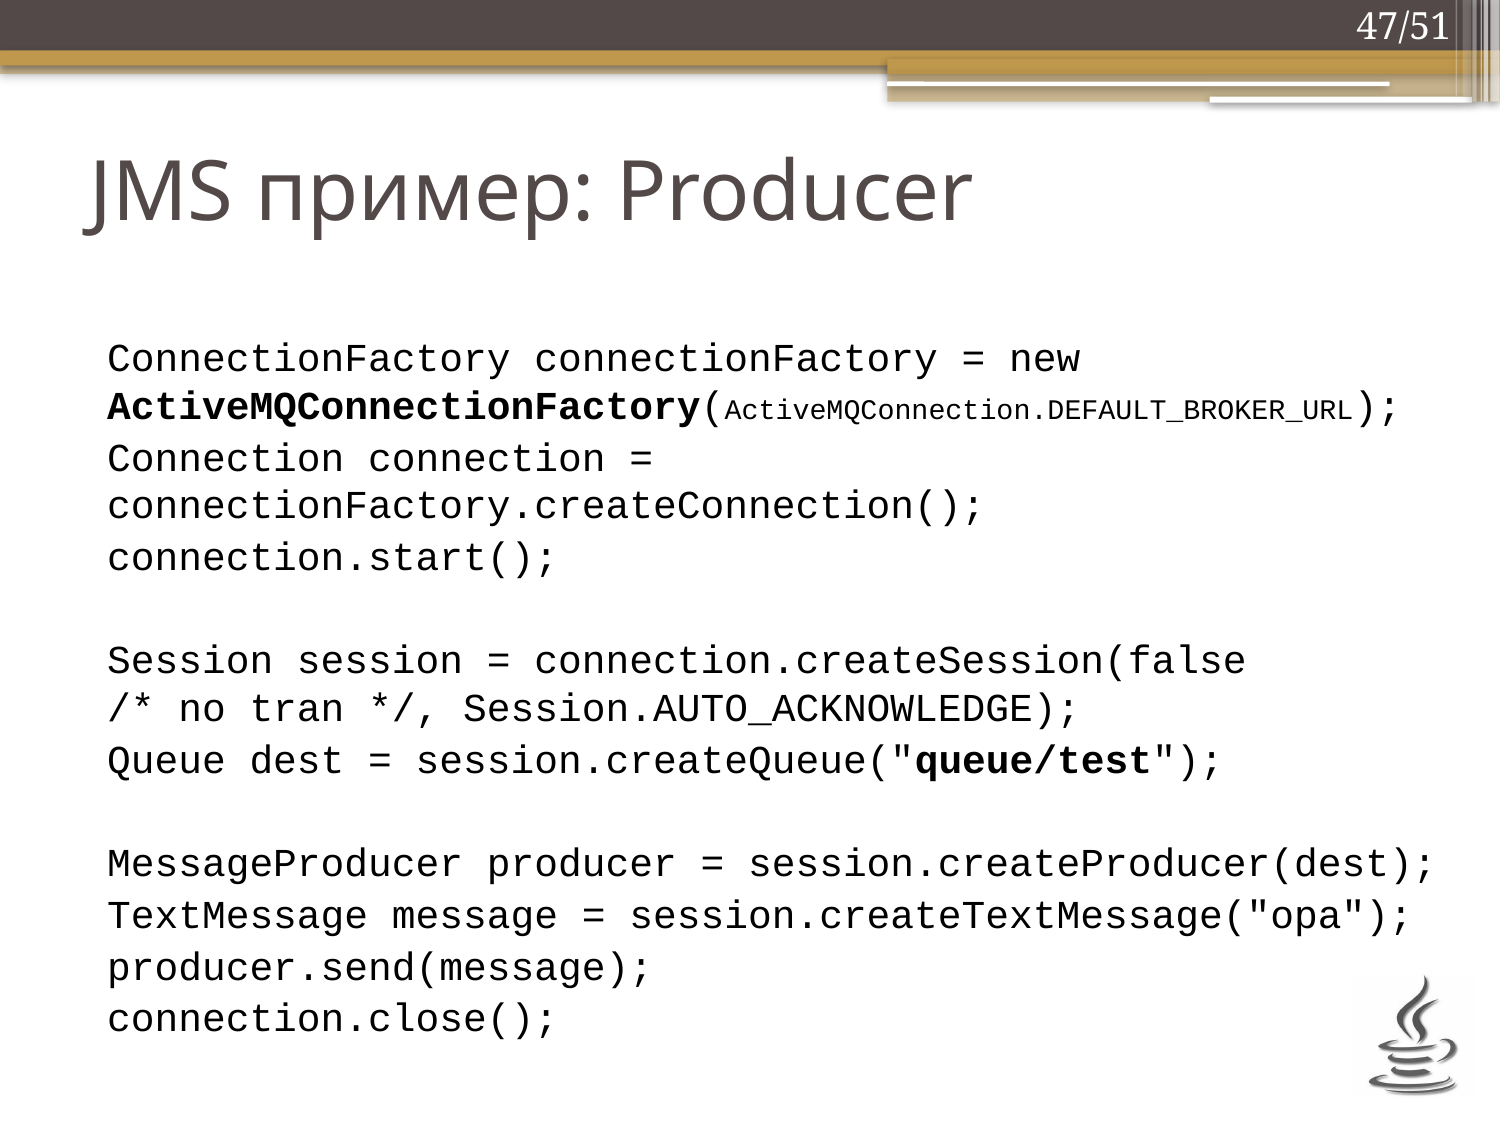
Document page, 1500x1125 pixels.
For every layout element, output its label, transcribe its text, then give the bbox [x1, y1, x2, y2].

list ConnectionFactory connectionFactory = new ActiveMQConnectionFactory(ActiveMQConnection.DEFAULT_BROKER_URL); Connection connection = connectionFactory.createConnection(); connection.start(); Session session = connection.createSession(false /* no tran */, Session.AUTO_ACKNOWLEDGE); Queue dest = session.createQueue("queue/test"); MessageProducer producer = session.createProducer(dest); TextMessage message = session.createTextMessage("opa"); producer.send(message); connection.close(); [75, 324, 1500, 1050]
picture [1351, 974, 1476, 1098]
title JMS пример: Producer [75, 99, 1425, 275]
slide_number 47/51 [1299, 0, 1466, 61]
